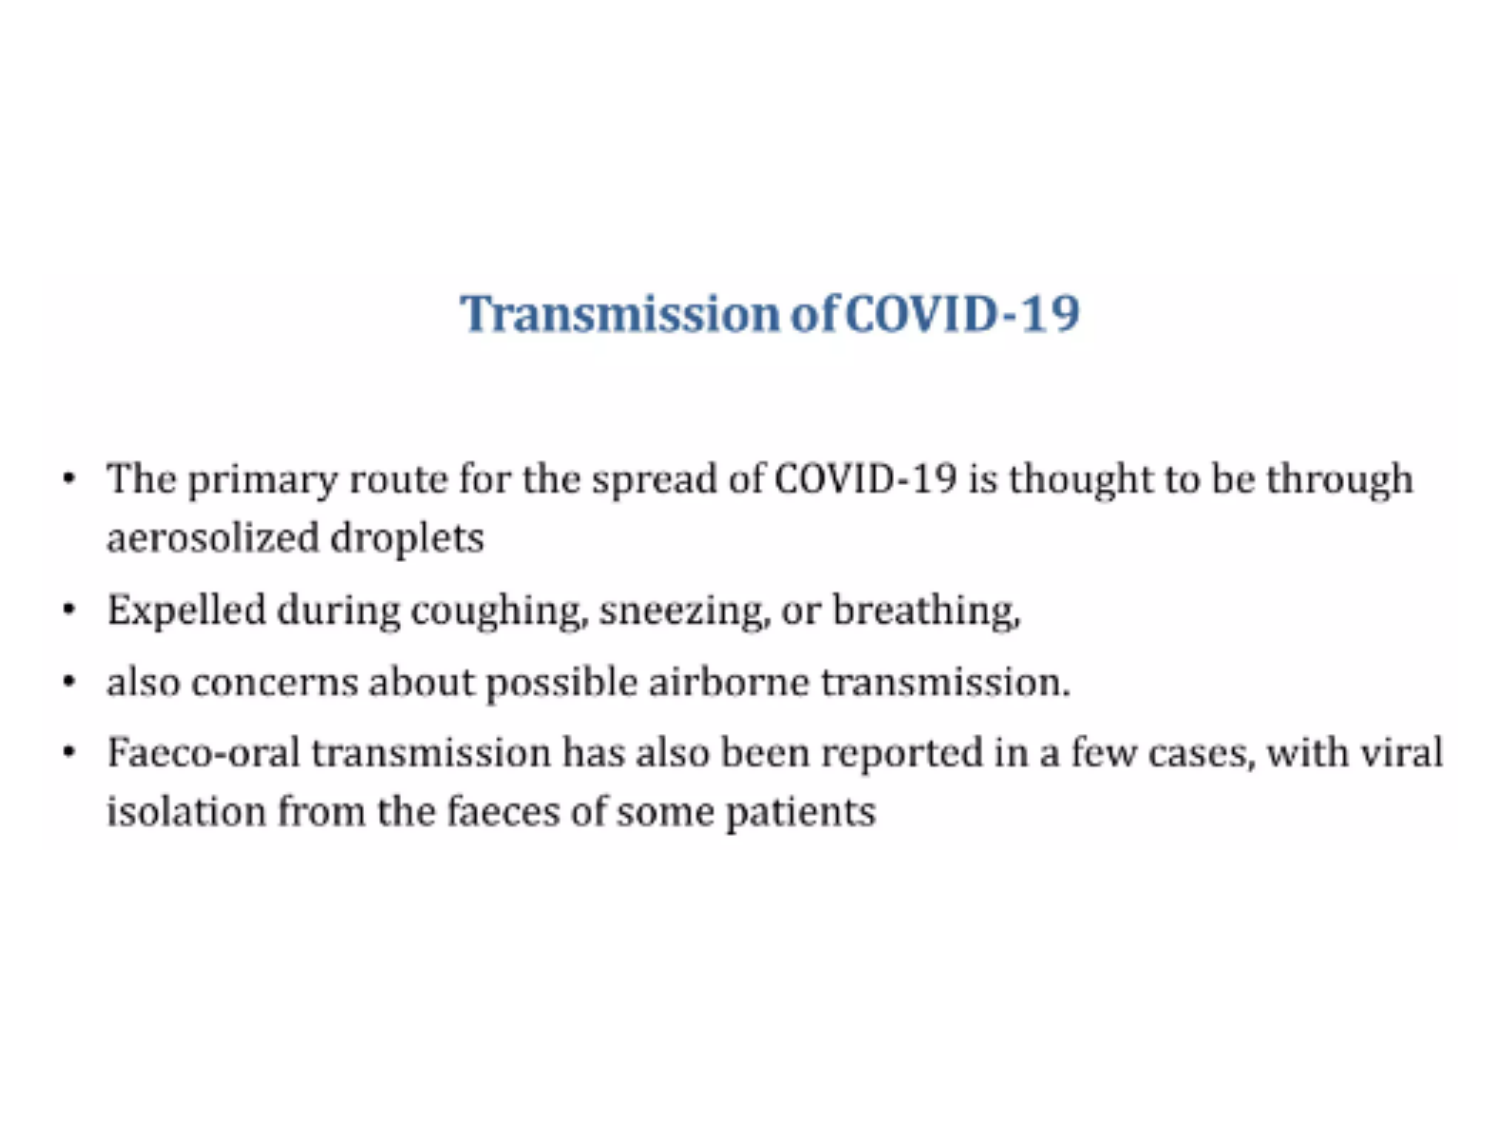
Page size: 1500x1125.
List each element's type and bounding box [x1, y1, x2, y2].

picture [42, 274, 1458, 851]
